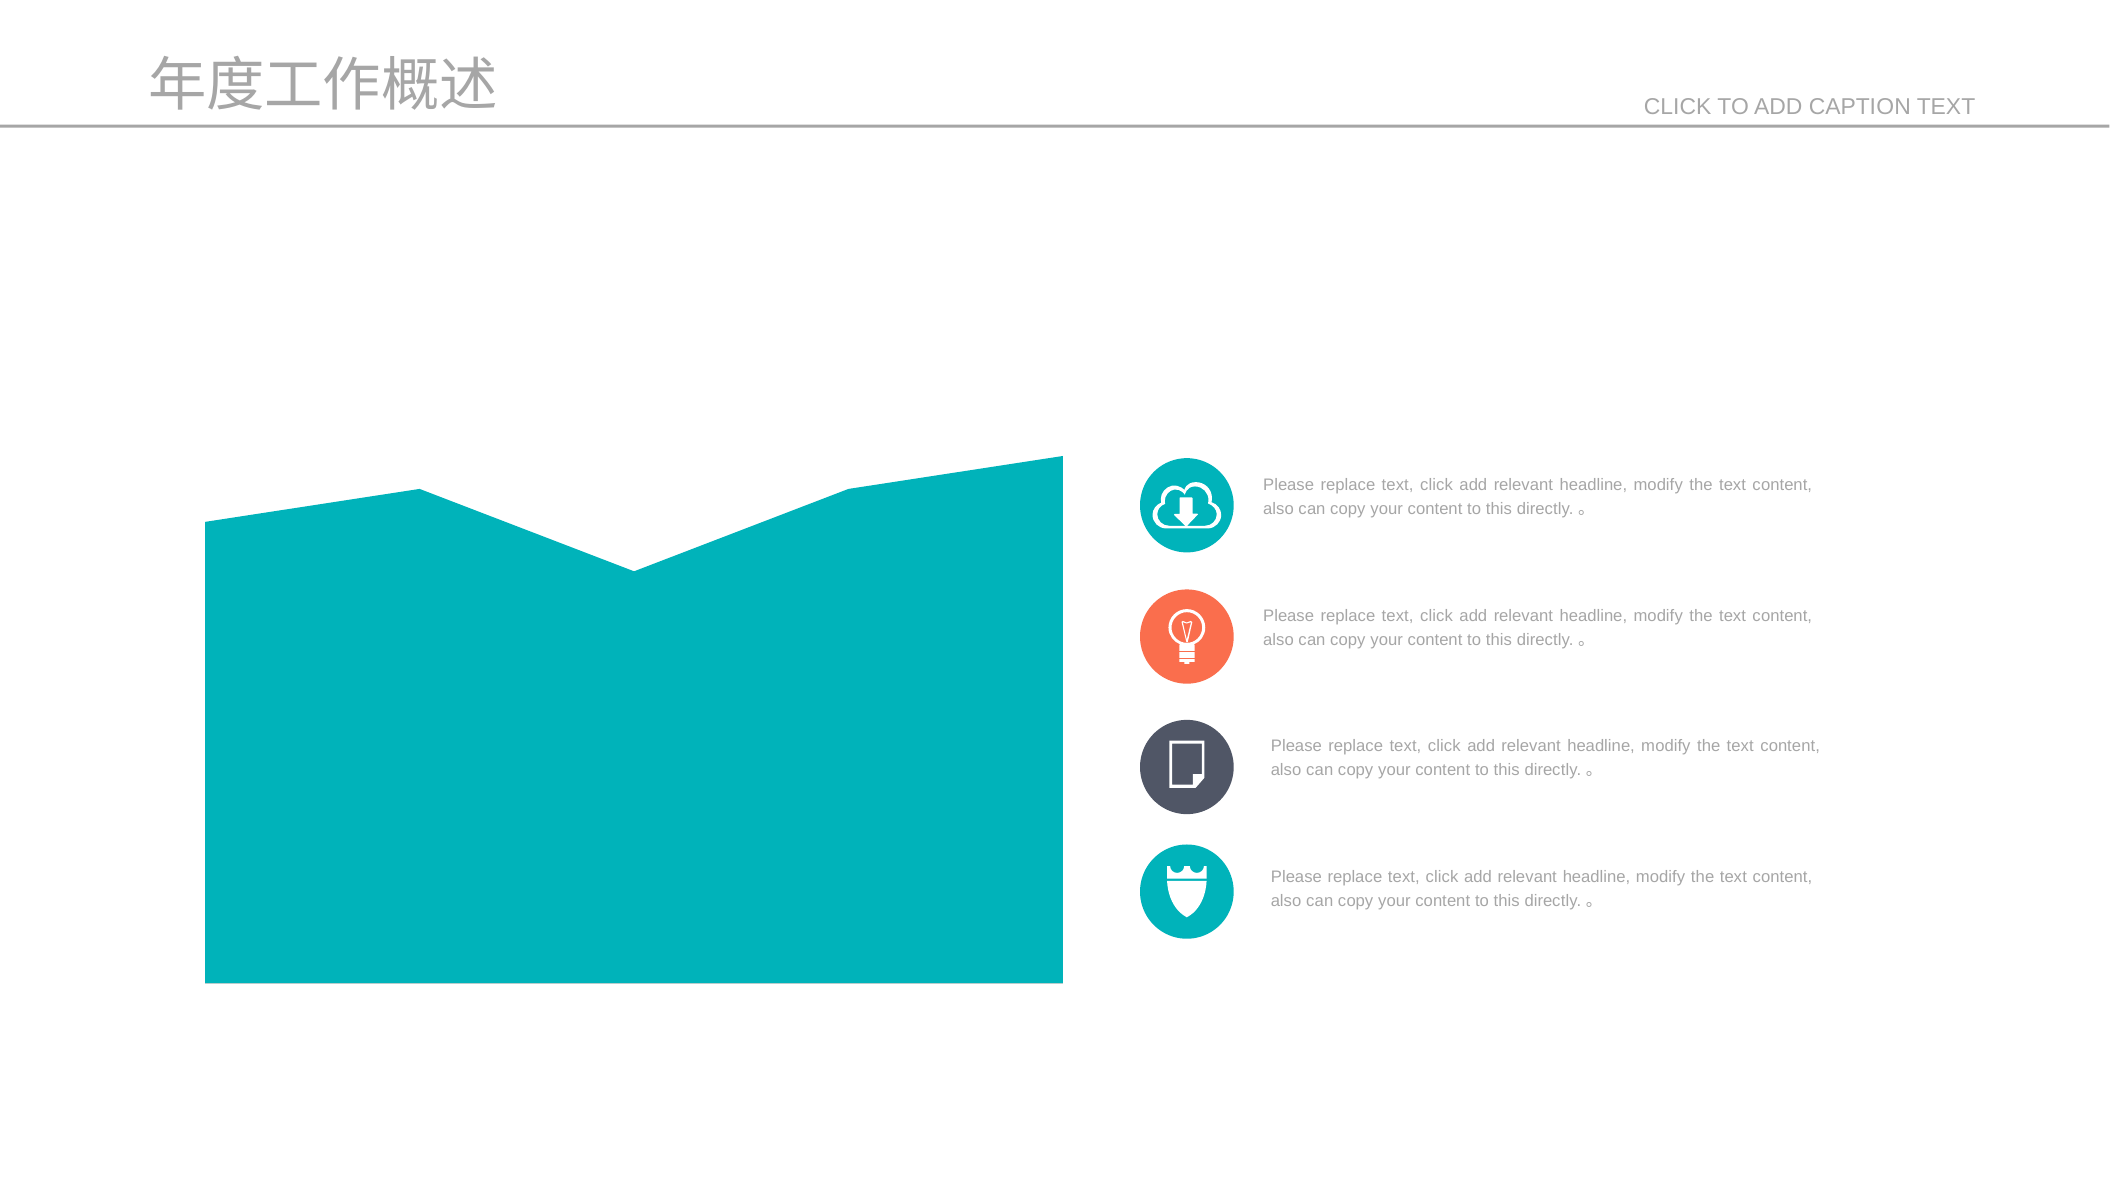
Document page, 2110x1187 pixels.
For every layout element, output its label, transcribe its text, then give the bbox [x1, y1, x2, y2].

text_box [1169, 740, 1205, 788]
text_box Please replace text, click add relevant headline, modify the text content, also can copy your content to this directly.。 [1255, 596, 1822, 653]
text_box 年度工作概述 [148, 47, 528, 118]
chart [187, 394, 1081, 996]
text_box [1138, 588, 1235, 685]
text_box [1138, 457, 1235, 554]
text_box [0, 124, 2110, 129]
text_box Please replace text, click add relevant headline, modify the text content, also can copy your content to this directly.。 [1262, 857, 1822, 914]
text_box [1138, 718, 1235, 816]
text_box [1152, 482, 1222, 529]
text_box Please replace text, click add relevant headline, modify the text content, also can copy your content to this directly.。 [1262, 727, 1829, 783]
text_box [1168, 609, 1206, 664]
text_box CLICK TO ADD CAPTION TEXT [1596, 91, 1976, 119]
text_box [1167, 865, 1207, 918]
text_box [1138, 843, 1235, 940]
text_box Please replace text, click add relevant headline, modify the text content, also can copy your content to this directly.。 [1255, 466, 1822, 522]
